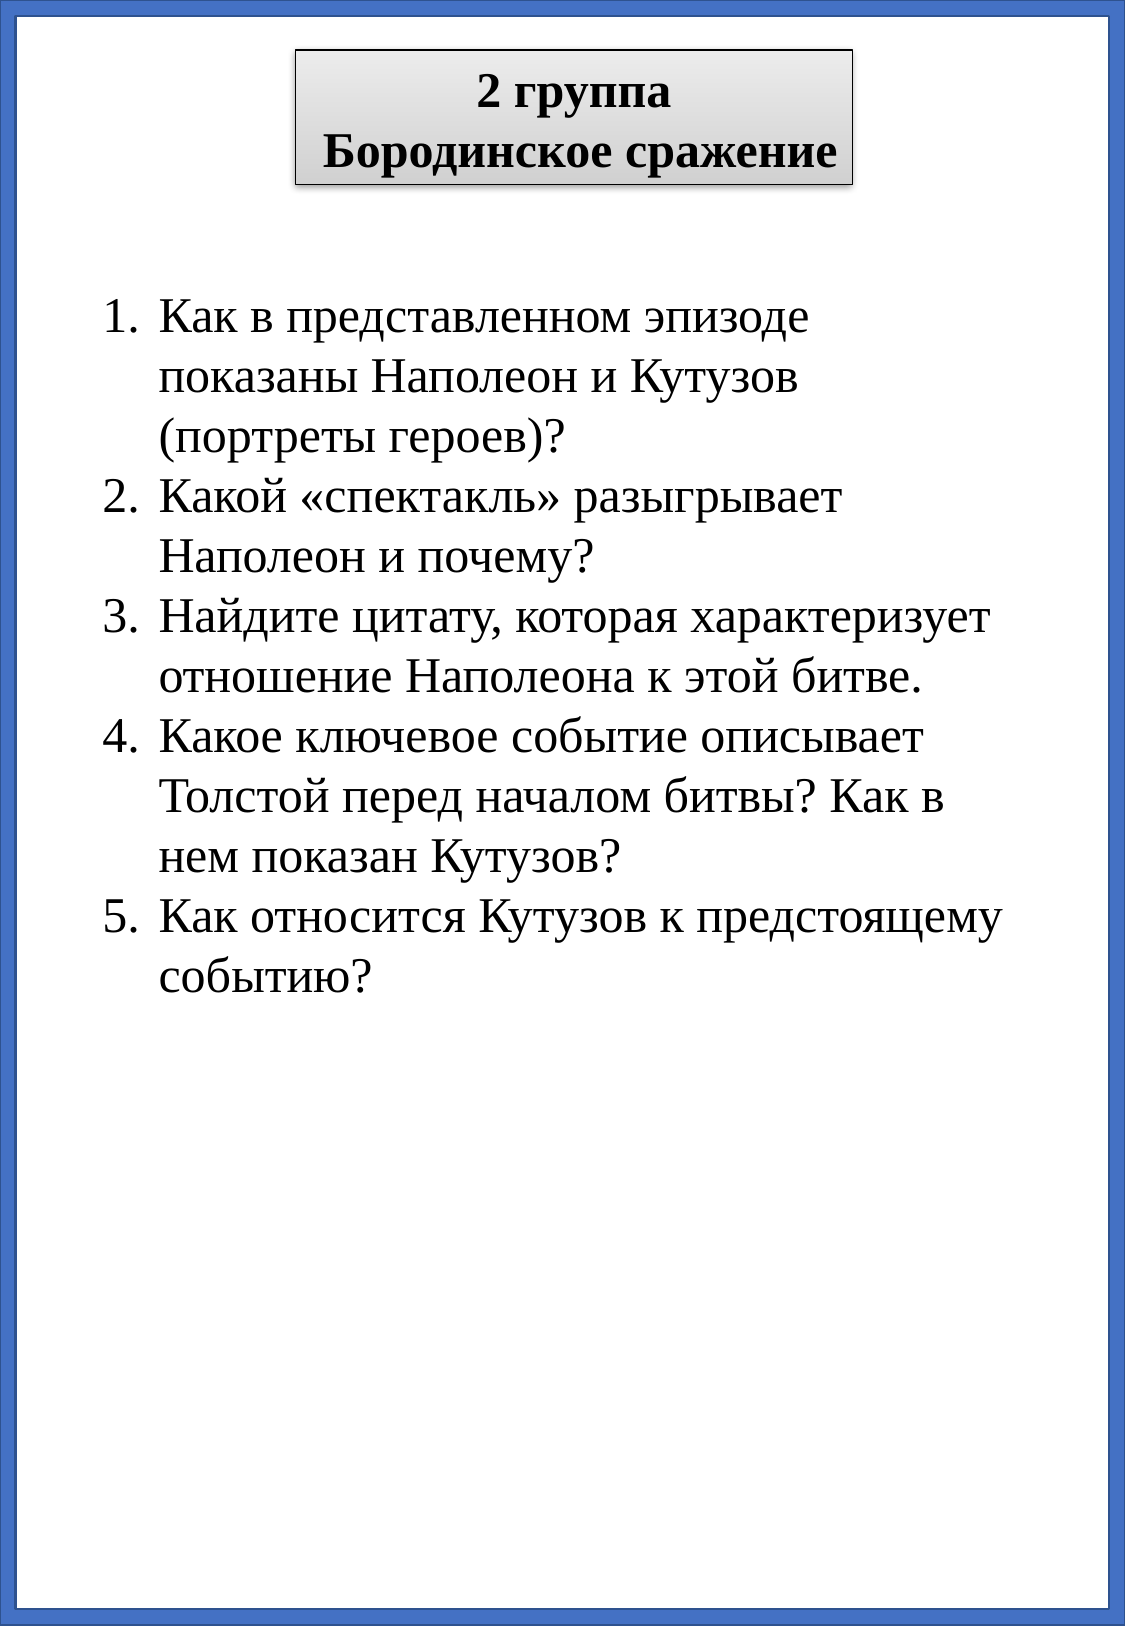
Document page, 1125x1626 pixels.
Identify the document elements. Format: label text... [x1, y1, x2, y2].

text_box Как в представленном эпизоде показаны Наполеон и Кутузов (портреты героев)? Какой «спектакль» разыгрывает Наполеон и почему? Найдите цитату, которая характеризует отношение Наполеона к этой битве. Какое ключевое событие описывает Толстой перед началом битвы? Как в нем показан Кутузов? Как относится Кутузов к предстоящему событию? [87, 274, 1033, 1010]
text_box 2 группа Бородинское сражение [295, 49, 853, 185]
